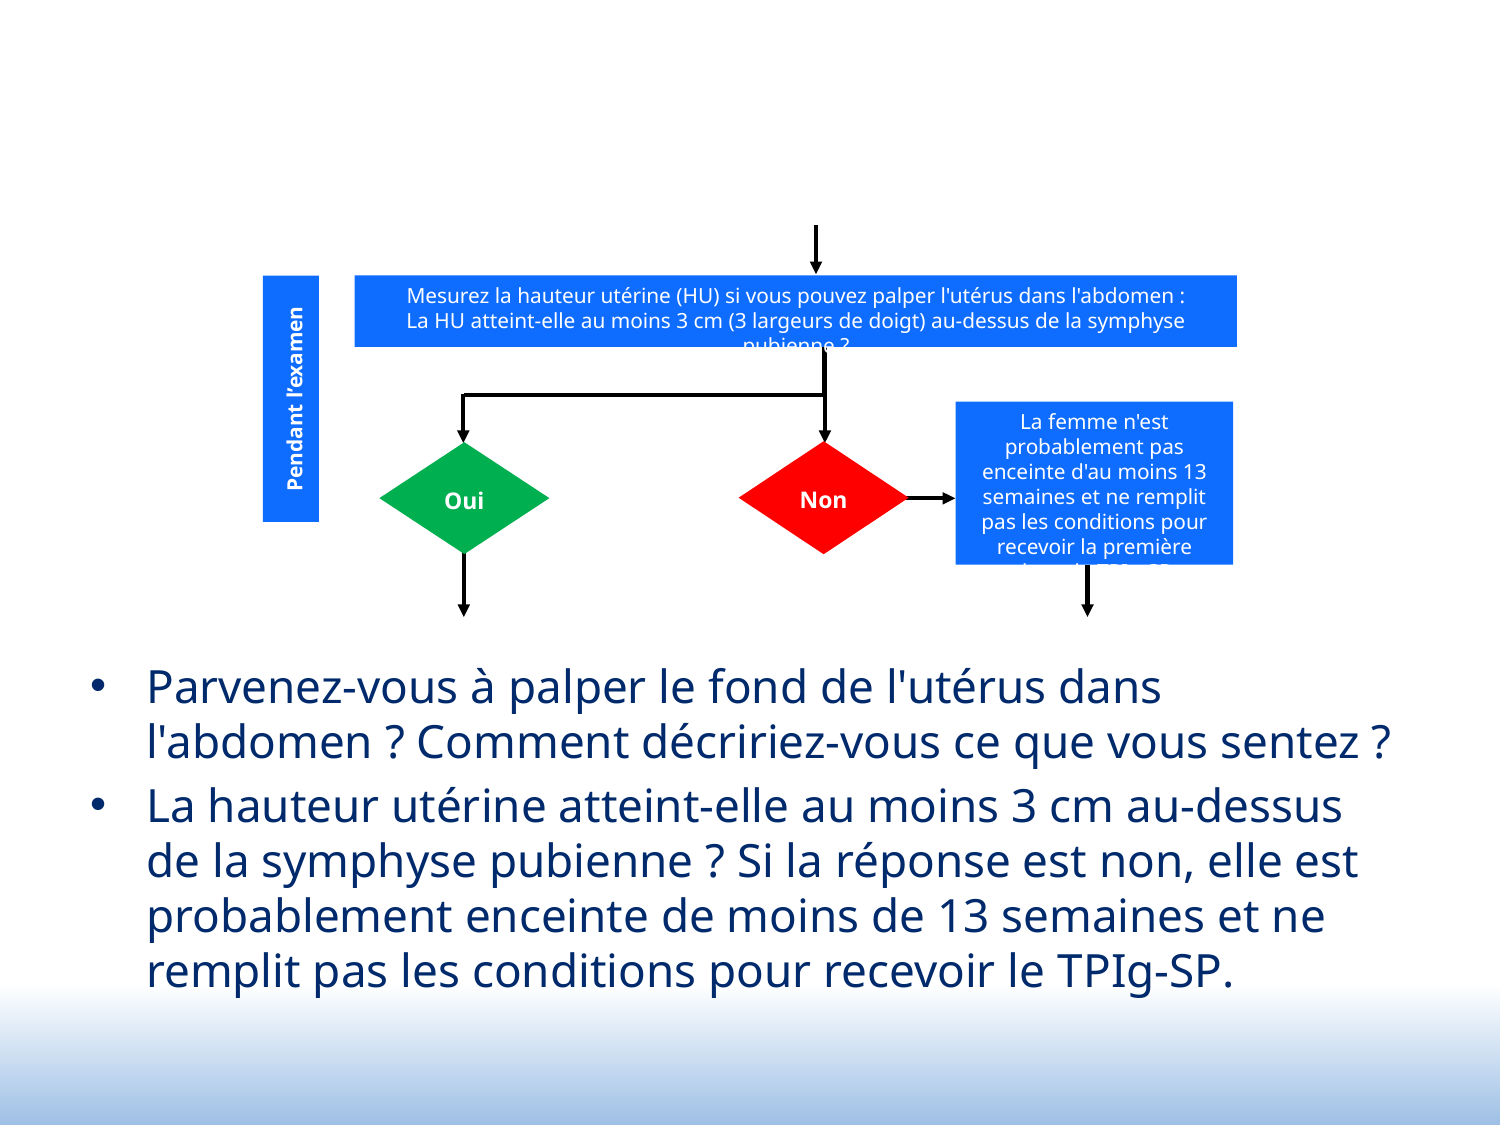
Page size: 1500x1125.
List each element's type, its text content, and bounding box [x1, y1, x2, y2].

text_box Pendant l’examen [262, 275, 319, 522]
text_box Mesurez la hauteur utérine (HU) si vous pouvez palper l'utérus dans l'abdomen : La HU atteint-elle au moins 3 cm (3 largeurs de doigt) au-dessus de la symphyse pubienne ? [354, 275, 1237, 347]
text_box Non [738, 443, 908, 555]
text_box Parvenez-vous à palper le fond de l'utérus dans l'abdomen ? Comment décririez-vous ce que vous sentez ? La hauteur utérine atteint-elle au moins 3 cm au-dessus de la symphyse pubienne ? Si la réponse est non, elle est probablement enceinte de moins de 13 semaines et ne remplit pas les conditions pour recevoir le TPIg-SP. [74, 650, 1425, 968]
text_box Oui [379, 444, 550, 552]
text_box La femme n'est probablement pas enceinte d'au moins 13 semaines et ne remplit pas les conditions pour recevoir la première dose de TPIg-SP. [955, 401, 1234, 565]
